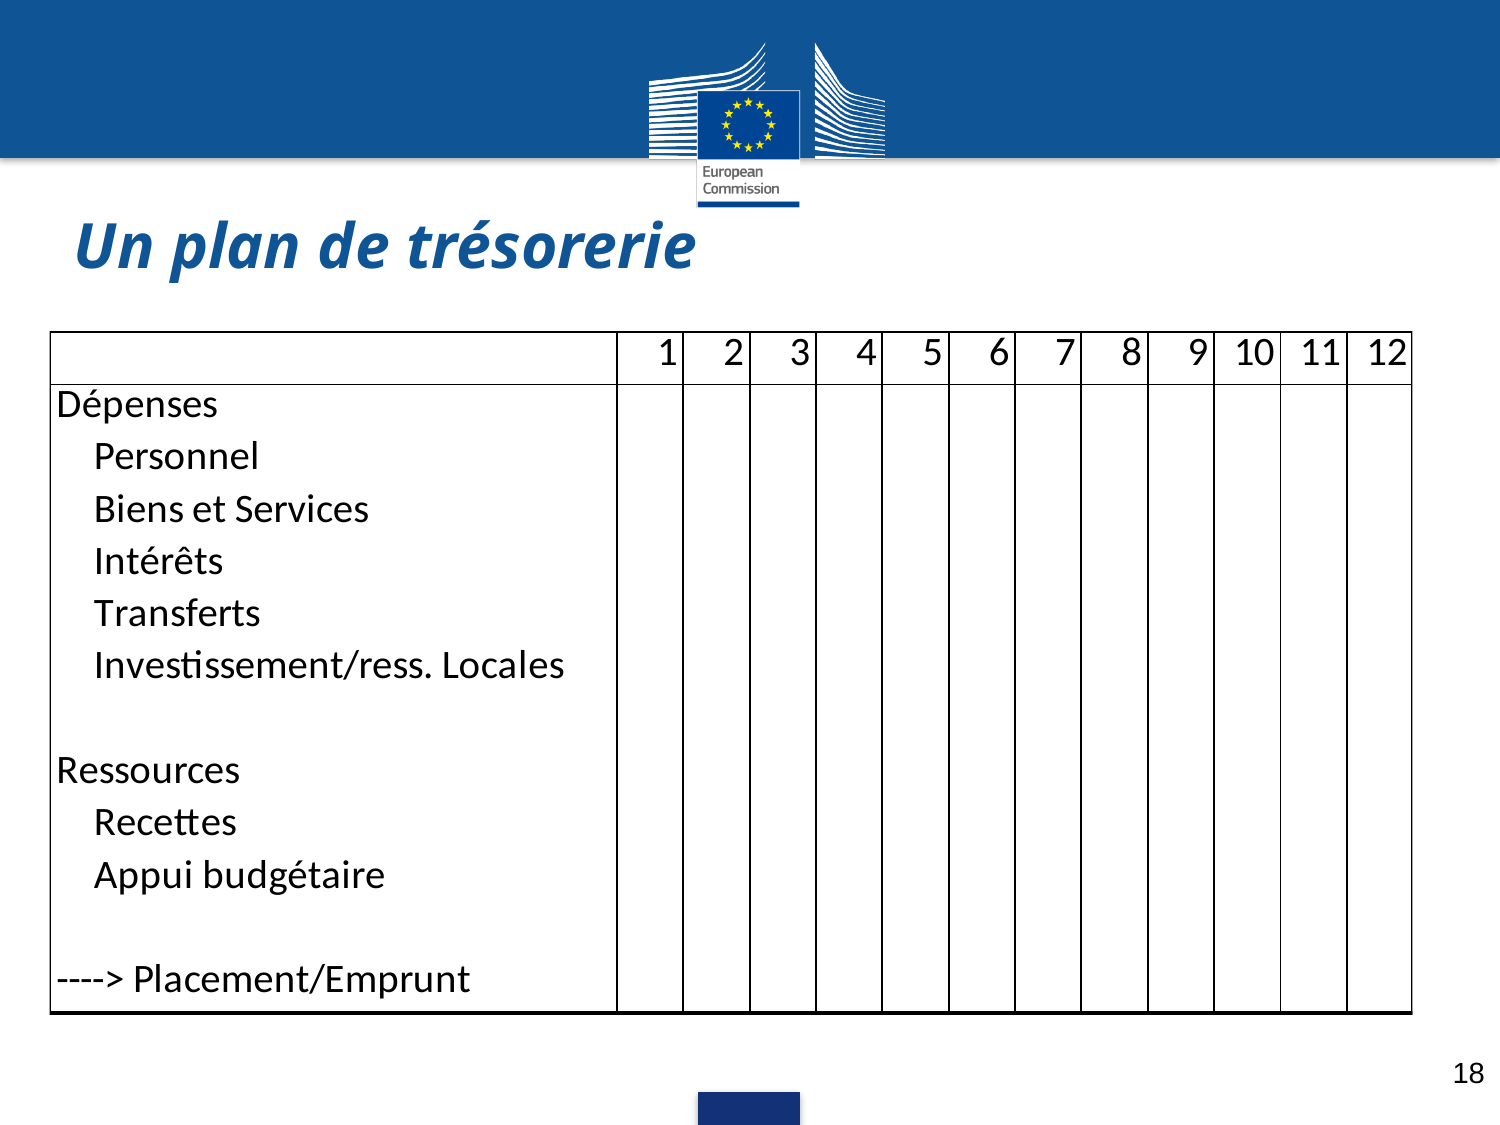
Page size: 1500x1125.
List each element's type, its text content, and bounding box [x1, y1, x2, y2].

slide_number 18 [1363, 1046, 1500, 1125]
picture [649, 42, 885, 208]
title Un plan de trésorerie [0, 210, 1419, 352]
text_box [49, 331, 1415, 1068]
